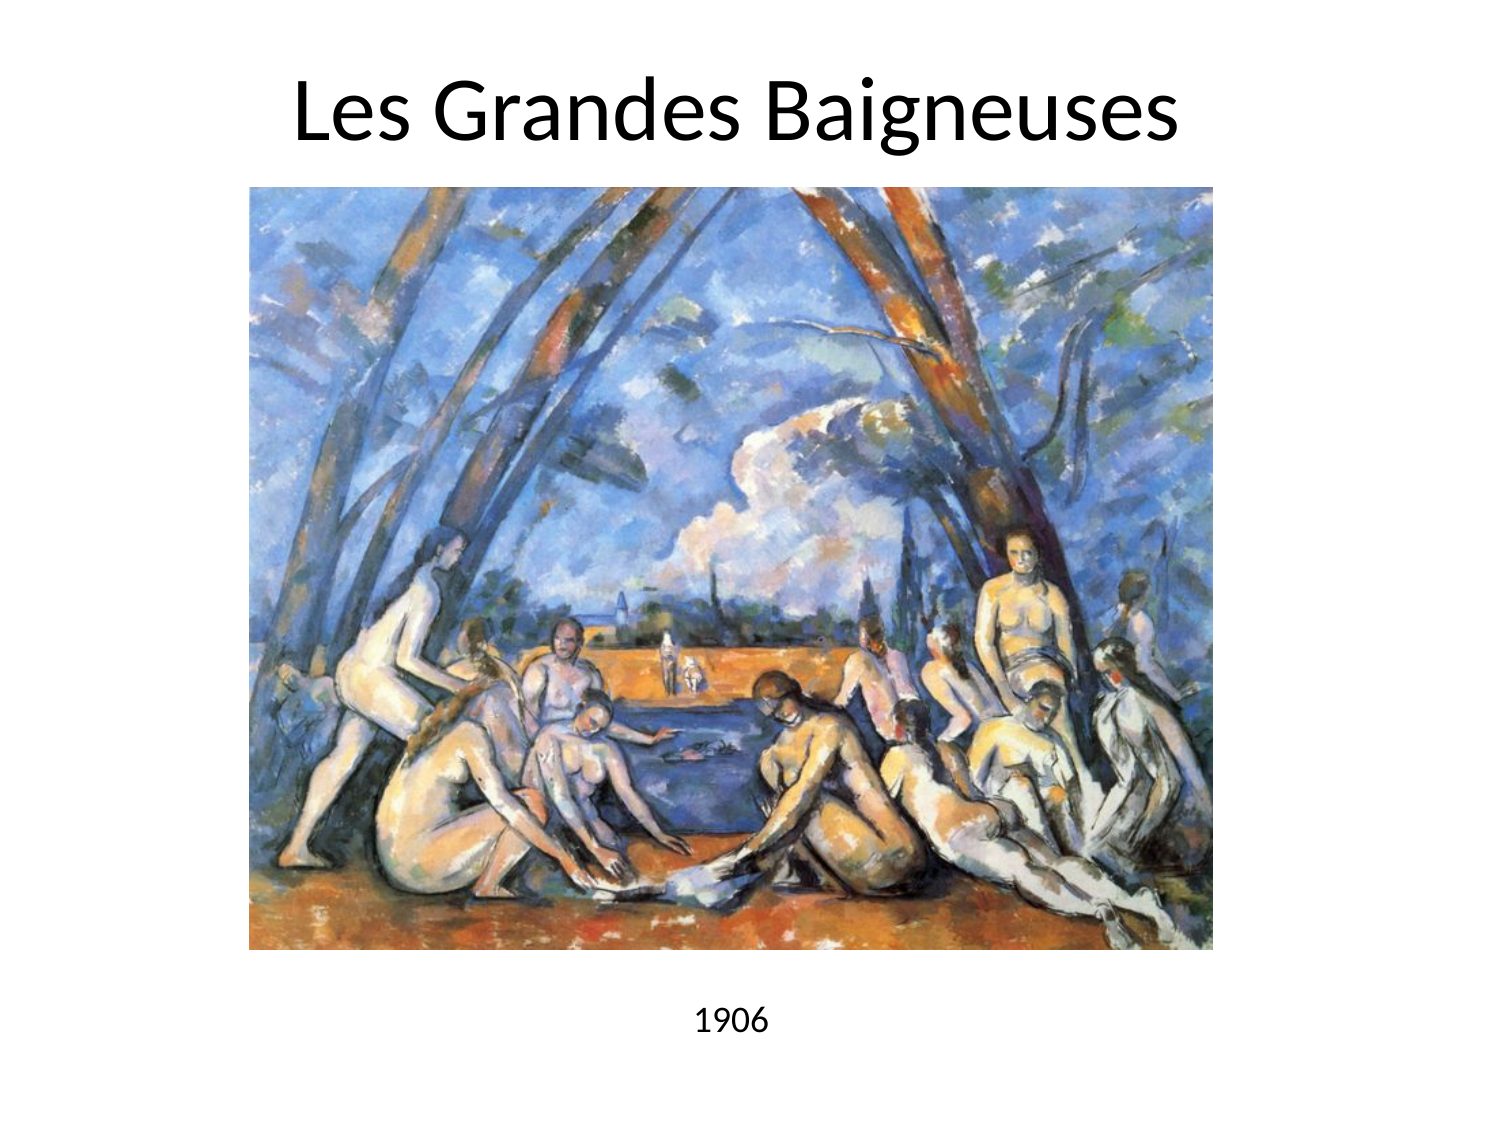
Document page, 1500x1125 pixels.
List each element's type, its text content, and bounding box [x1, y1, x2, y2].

title Les Grandes Baigneuses [62, 24, 1413, 183]
picture [249, 187, 1213, 951]
text_box 1906 [474, 987, 988, 1048]
